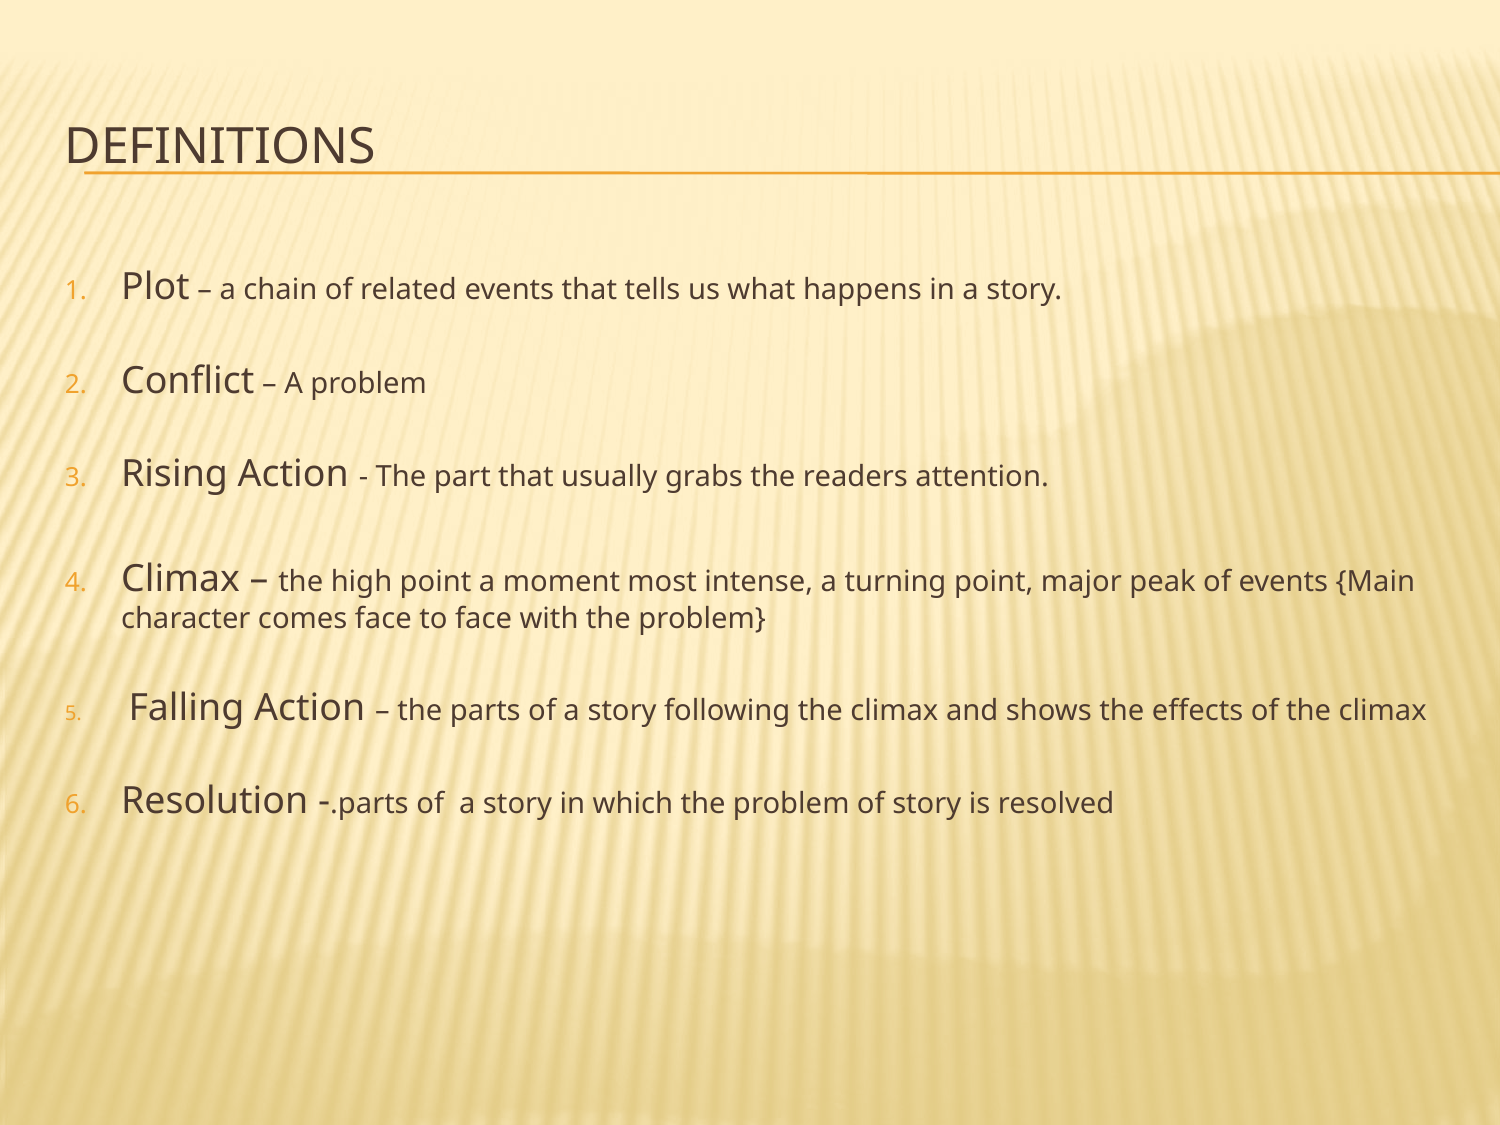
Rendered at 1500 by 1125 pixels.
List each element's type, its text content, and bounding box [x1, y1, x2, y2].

title Definitions [50, 75, 1475, 213]
list Plot – a chain of related events that tells us what happens in a story. Conflict – A problem Rising Action - The part that usually grabs the readers attention. Climax – the high point a moment most intense, a turning point, major peak of events {Main character comes face to face with the problem} Falling Action – the parts of a story following the climax and shows the effects of the climax Resolution -.parts of a story in which the problem of story is resolved [50, 254, 1475, 998]
